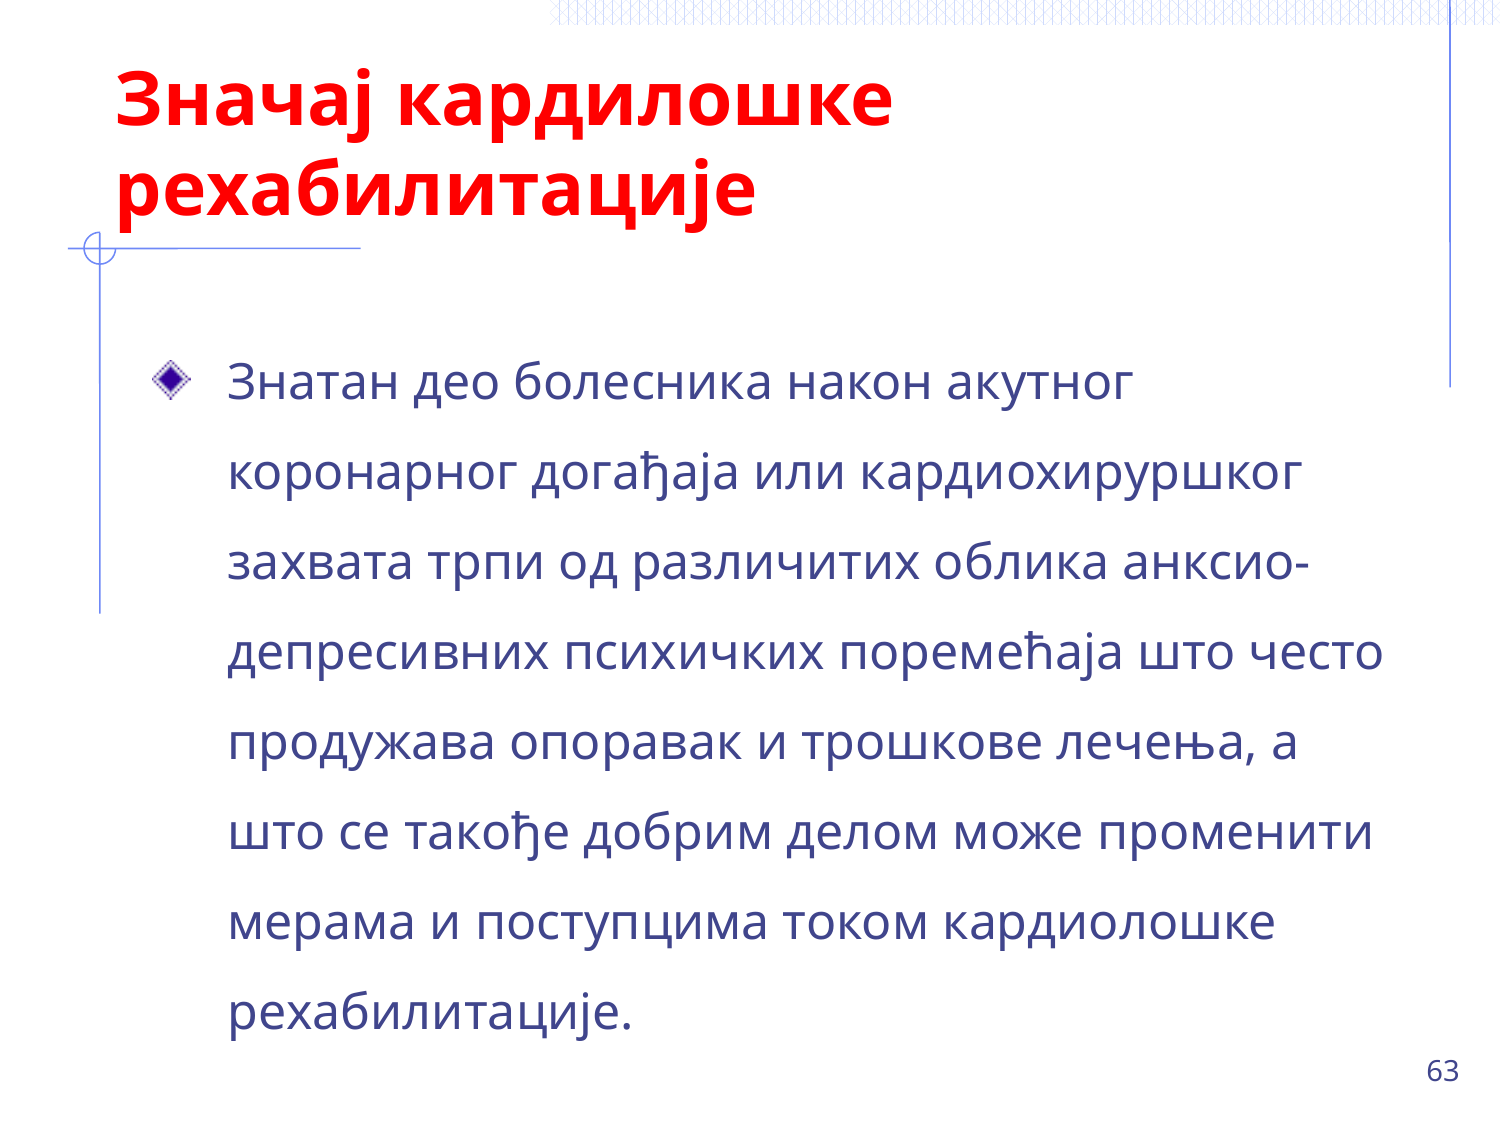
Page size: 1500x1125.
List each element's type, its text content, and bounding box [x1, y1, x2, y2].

list Знатан део болесника након акутног коронарног догађаја или кардиохируршког захвата трпи од различитих облика анксио-депресивних психичких поремећаја што често продужава опоравак и трошкове лечења, а што се такође добрим делом може променити мерама и поступцима током кардиолошке рехабилитације. [137, 312, 1413, 988]
slide_number 63 [1162, 1025, 1475, 1100]
title Значај кардилошке рехабилитације [99, 49, 1376, 238]
picture [152, 360, 191, 400]
